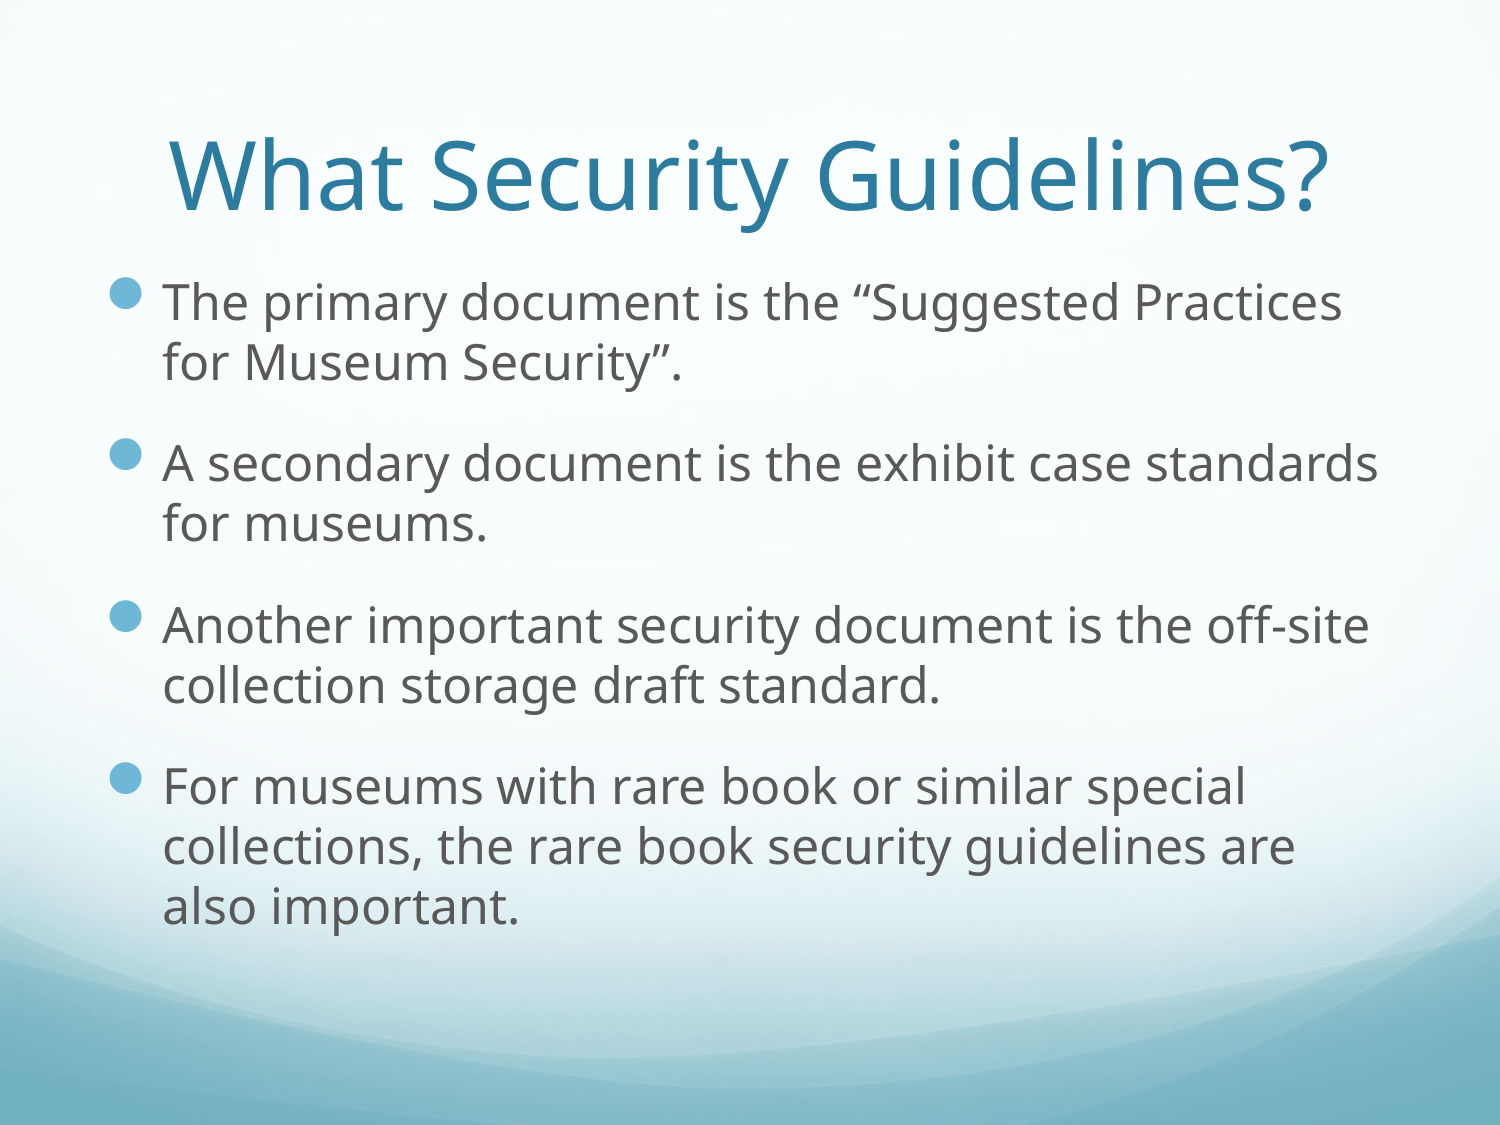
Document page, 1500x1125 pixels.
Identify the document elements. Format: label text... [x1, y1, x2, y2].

title What Security Guidelines? [90, 17, 1410, 237]
list The primary document is the “Suggested Practices for Museum Security”. A secondary document is the exhibit case standards for museums. Another important security document is the off-site collection storage draft standard. For museums with rare book or similar special collections, the rare book security guidelines are also important. [90, 262, 1410, 975]
